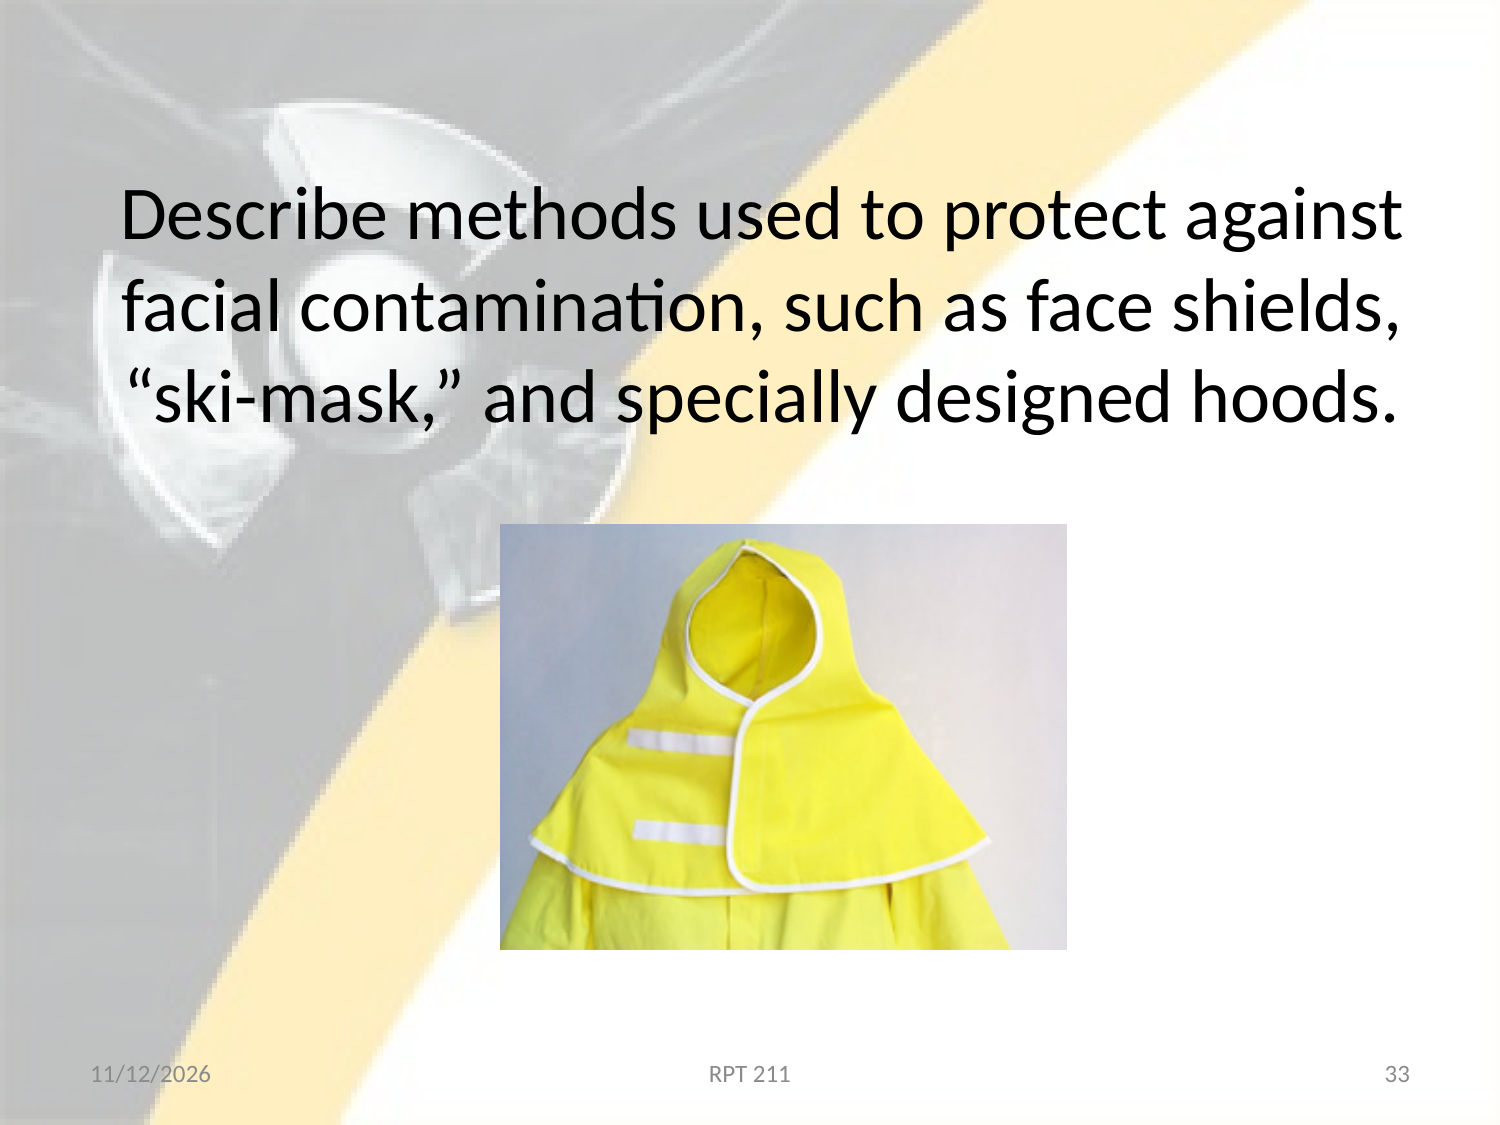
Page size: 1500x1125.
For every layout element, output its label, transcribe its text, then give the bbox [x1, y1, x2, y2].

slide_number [75, 1042, 425, 1103]
picture [499, 524, 1067, 951]
footer RPT 211 [512, 1042, 988, 1103]
title Describe methods used to protect against facial contamination, such as face shields, “ski-mask,” and specially designed hoods. [75, 125, 1450, 568]
slide_number 33 [1074, 1042, 1425, 1103]
